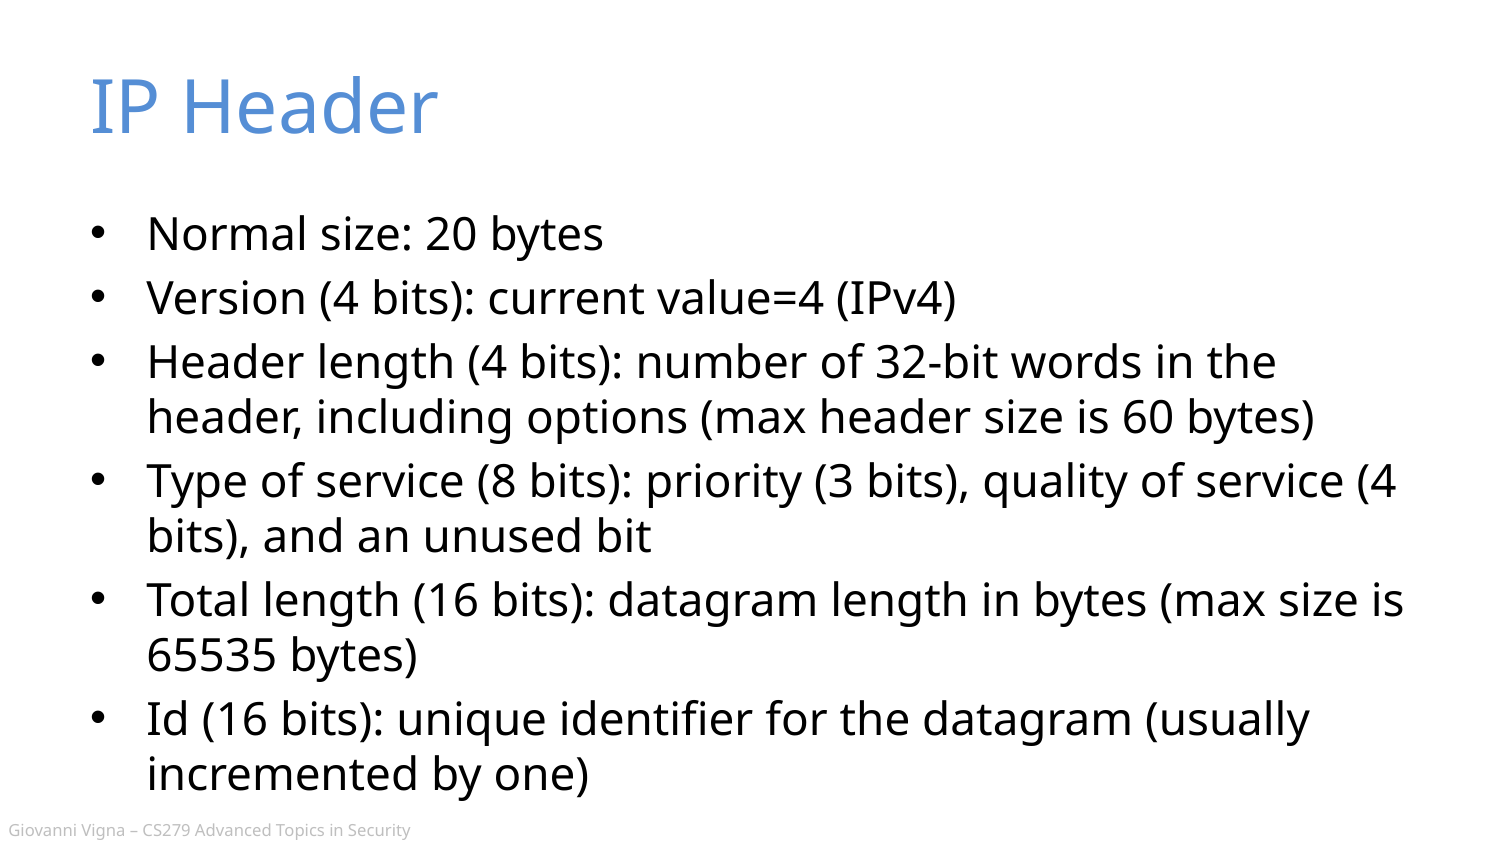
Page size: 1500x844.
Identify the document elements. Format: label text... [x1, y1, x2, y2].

list Normal size: 20 bytes Version (4 bits): current value=4 (IPv4) Header length (4 bits): number of 32-bit words in the header, including options (max header size is 60 bytes) Type of service (8 bits): priority (3 bits), quality of service (4 bits), and an unused bit Total length (16 bits): datagram length in bytes (max size is 65535 bytes) Id (16 bits): unique identifier for the datagram (usually incremented by one) [75, 196, 1425, 813]
title IP Header [75, 33, 1425, 175]
